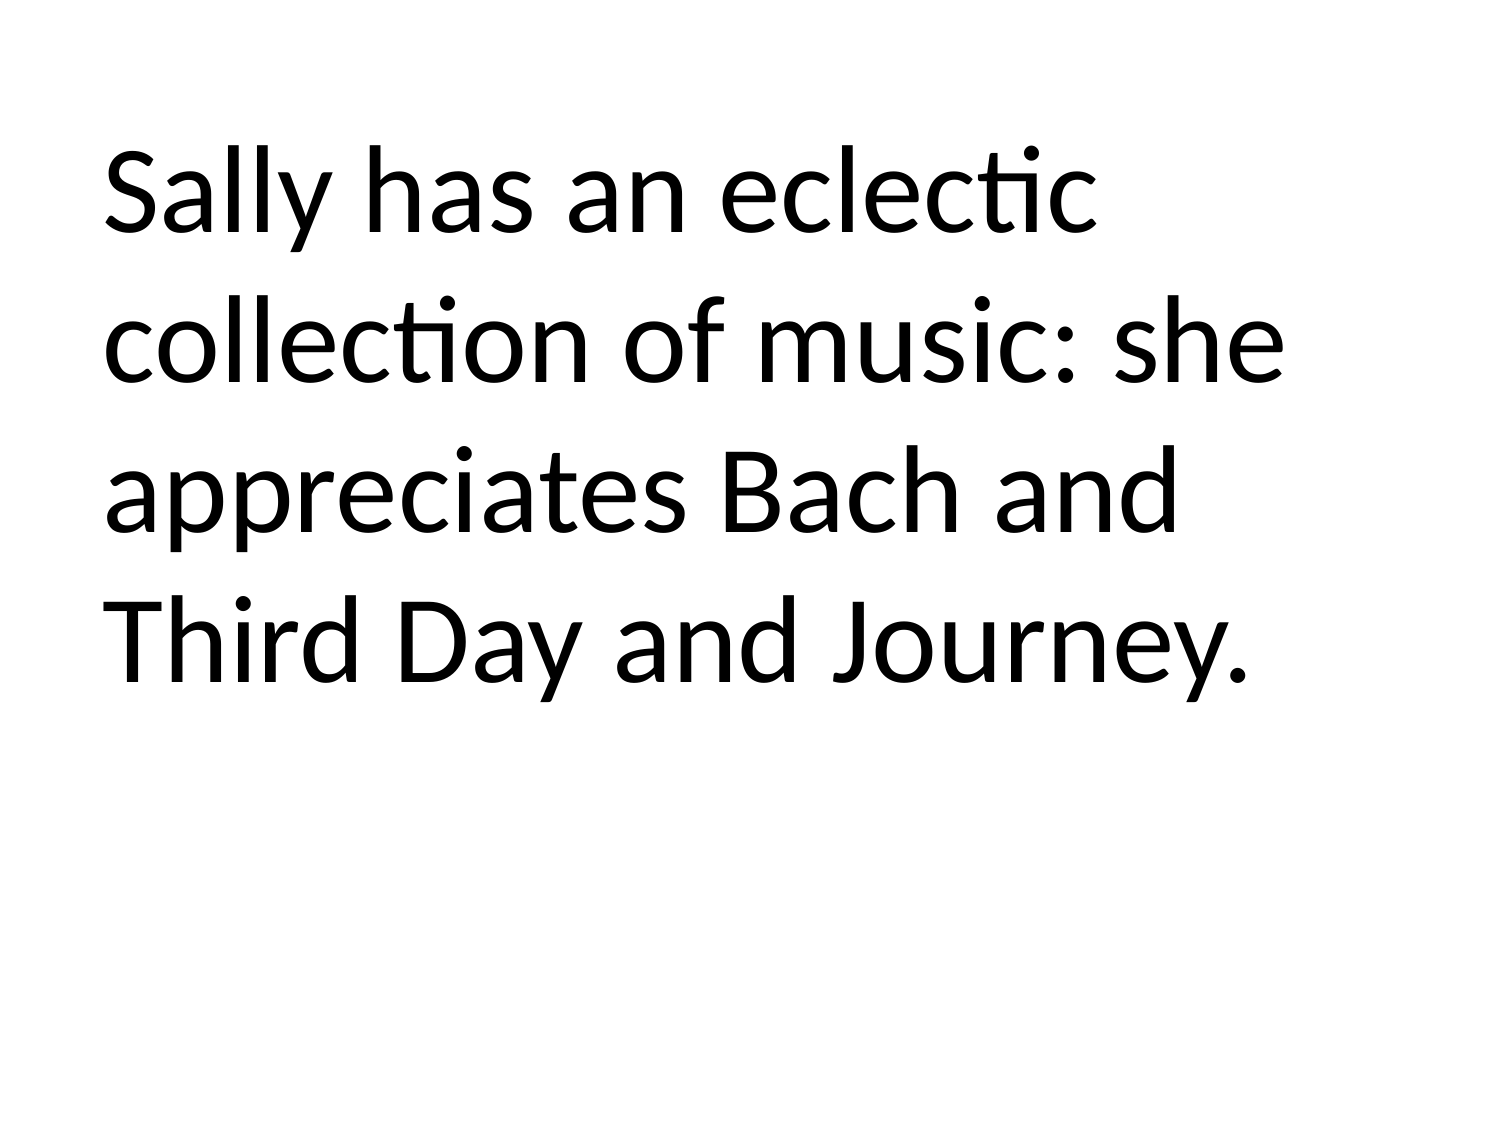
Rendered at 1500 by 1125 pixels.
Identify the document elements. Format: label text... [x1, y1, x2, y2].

list Sally has an eclectic collection of music: she appreciates Bach and Third Day and Journey. [87, 99, 1438, 843]
